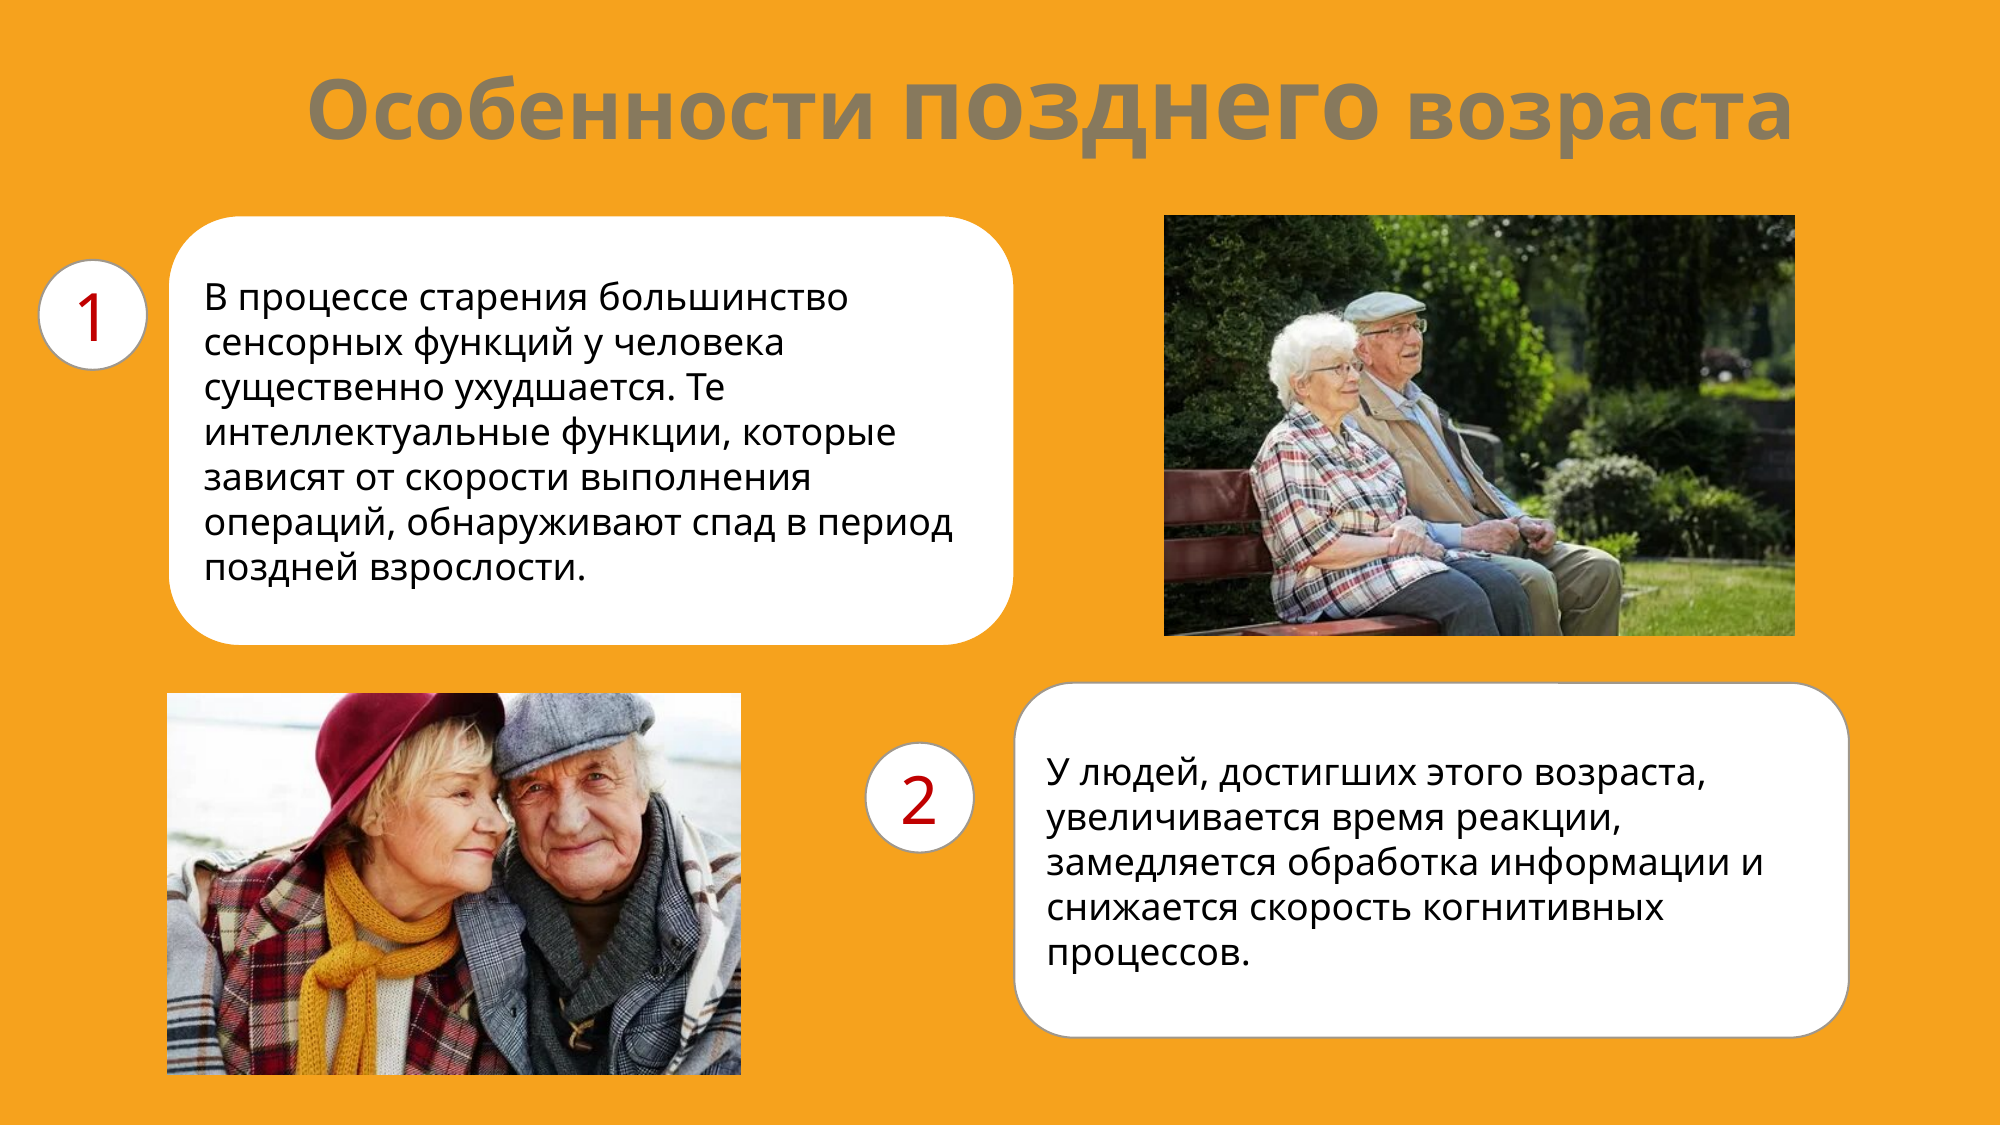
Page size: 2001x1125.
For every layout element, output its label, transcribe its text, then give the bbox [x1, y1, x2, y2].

text_box У людей, достигших этого возраста, увеличивается время реакции, замедляется обработка информации и снижается скорость когнитивных процессов. [1013, 681, 1850, 1039]
text_box В процессе старения большинство сенсорных функций у человека существенно ухудшается. Те интеллектуальные функции, которые зависят от скорости выполнения операций, обнаруживают спад в период поздней взрослости. [166, 214, 1016, 648]
text_box 2 [864, 741, 975, 854]
text_box Особенности позднего возраста [291, 31, 1851, 167]
picture [1164, 215, 1795, 636]
picture [167, 693, 741, 1075]
text_box 1 [37, 258, 149, 371]
